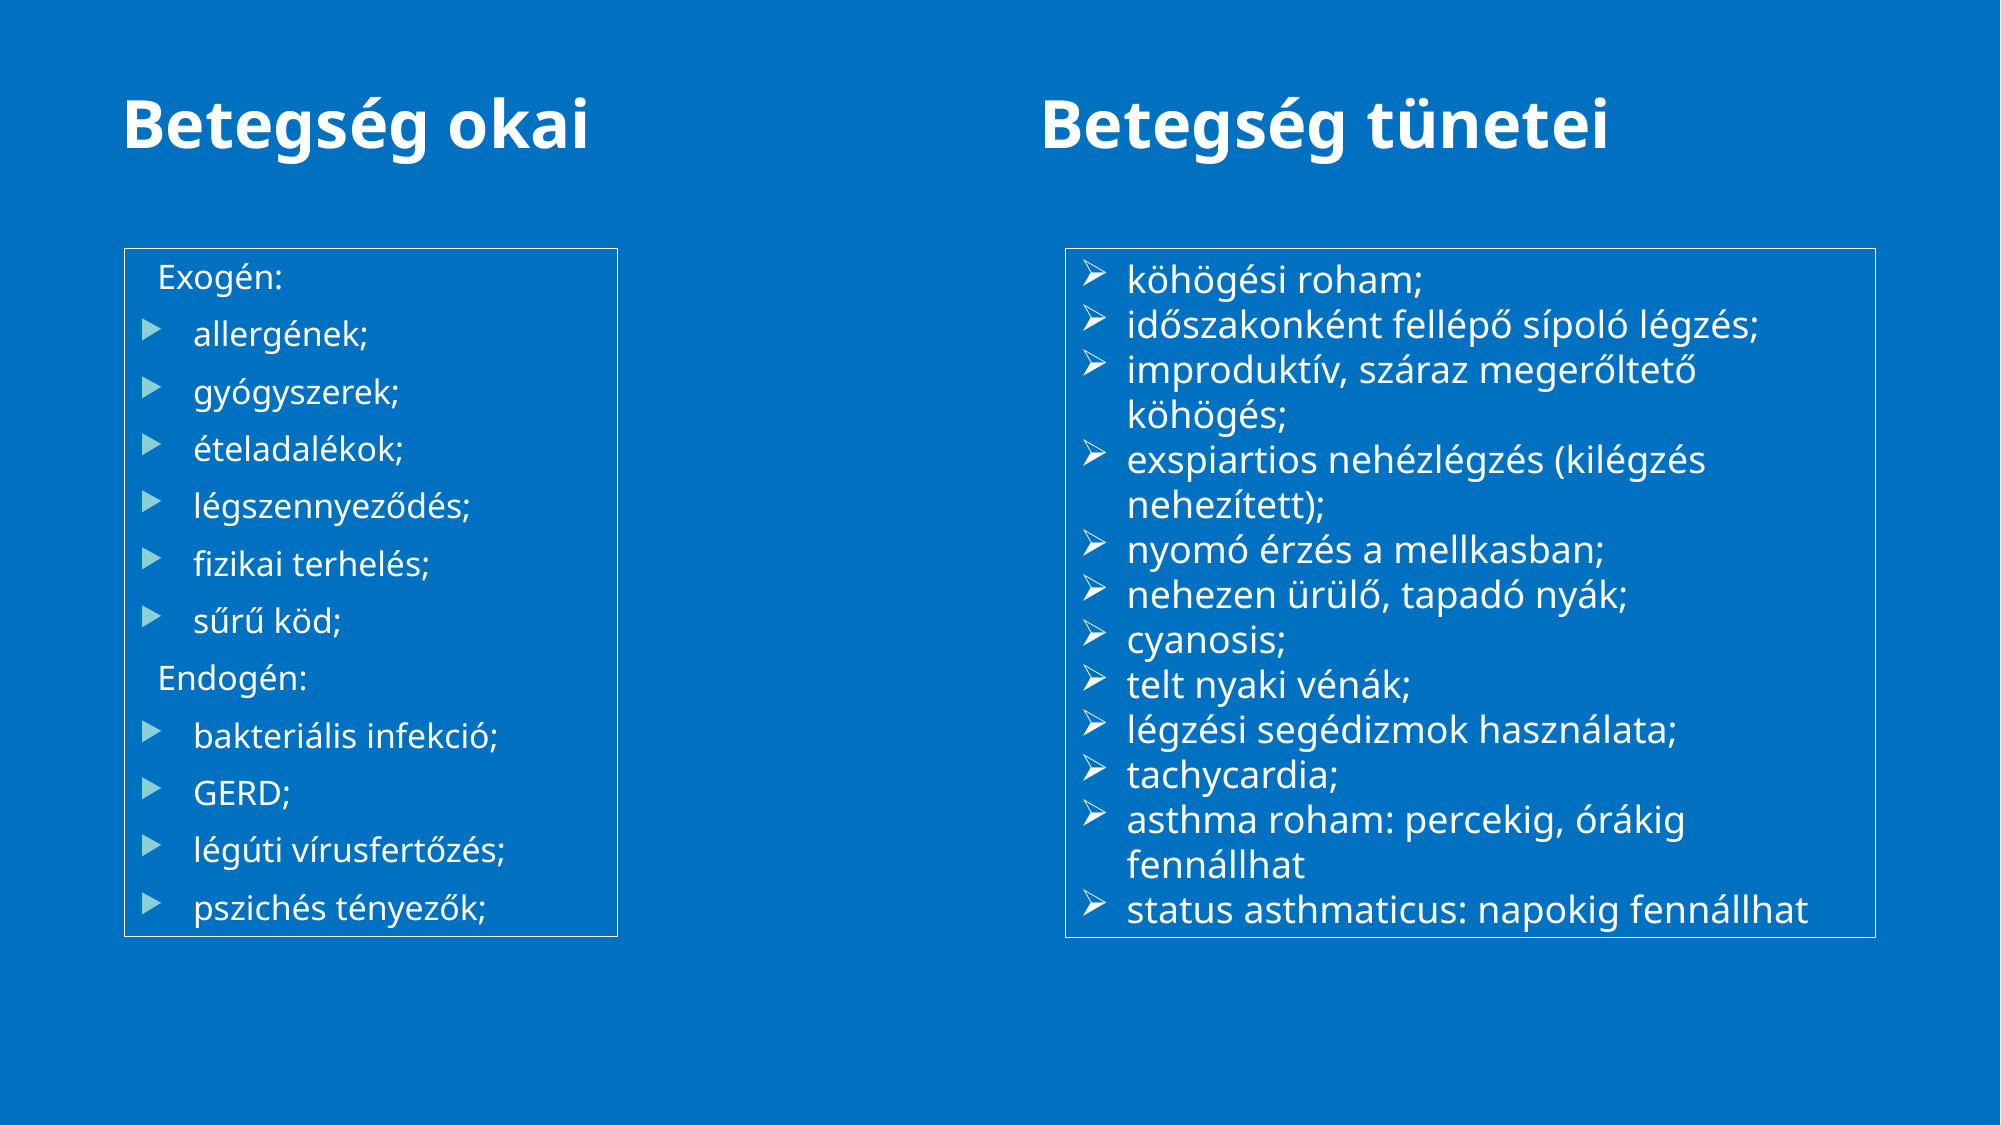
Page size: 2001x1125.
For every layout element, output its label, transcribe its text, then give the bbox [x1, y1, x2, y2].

list Exogén: allergének; gyógyszerek; ételadalékok; légszennyeződés; fizikai terhelés; sűrű köd; Endogén: bakteriális infekció; GERD; légúti vírusfertőzés; pszichés tényezők; [124, 248, 618, 937]
title Betegség okai Betegség tünetei [106, 74, 2000, 304]
text_box köhögési roham; időszakonként fellépő sípoló légzés; improduktív, száraz megerőltető köhögés; exspiartios nehézlégzés (kilégzés nehezített); nyomó érzés a mellkasban; nehezen ürülő, tapadó nyák; cyanosis; telt nyaki vénák; légzési segédizmok használata; tachycardia; asthma roham: percekig, órákig fennállhat status asthmaticus: napokig fennállhat [1065, 248, 1876, 938]
